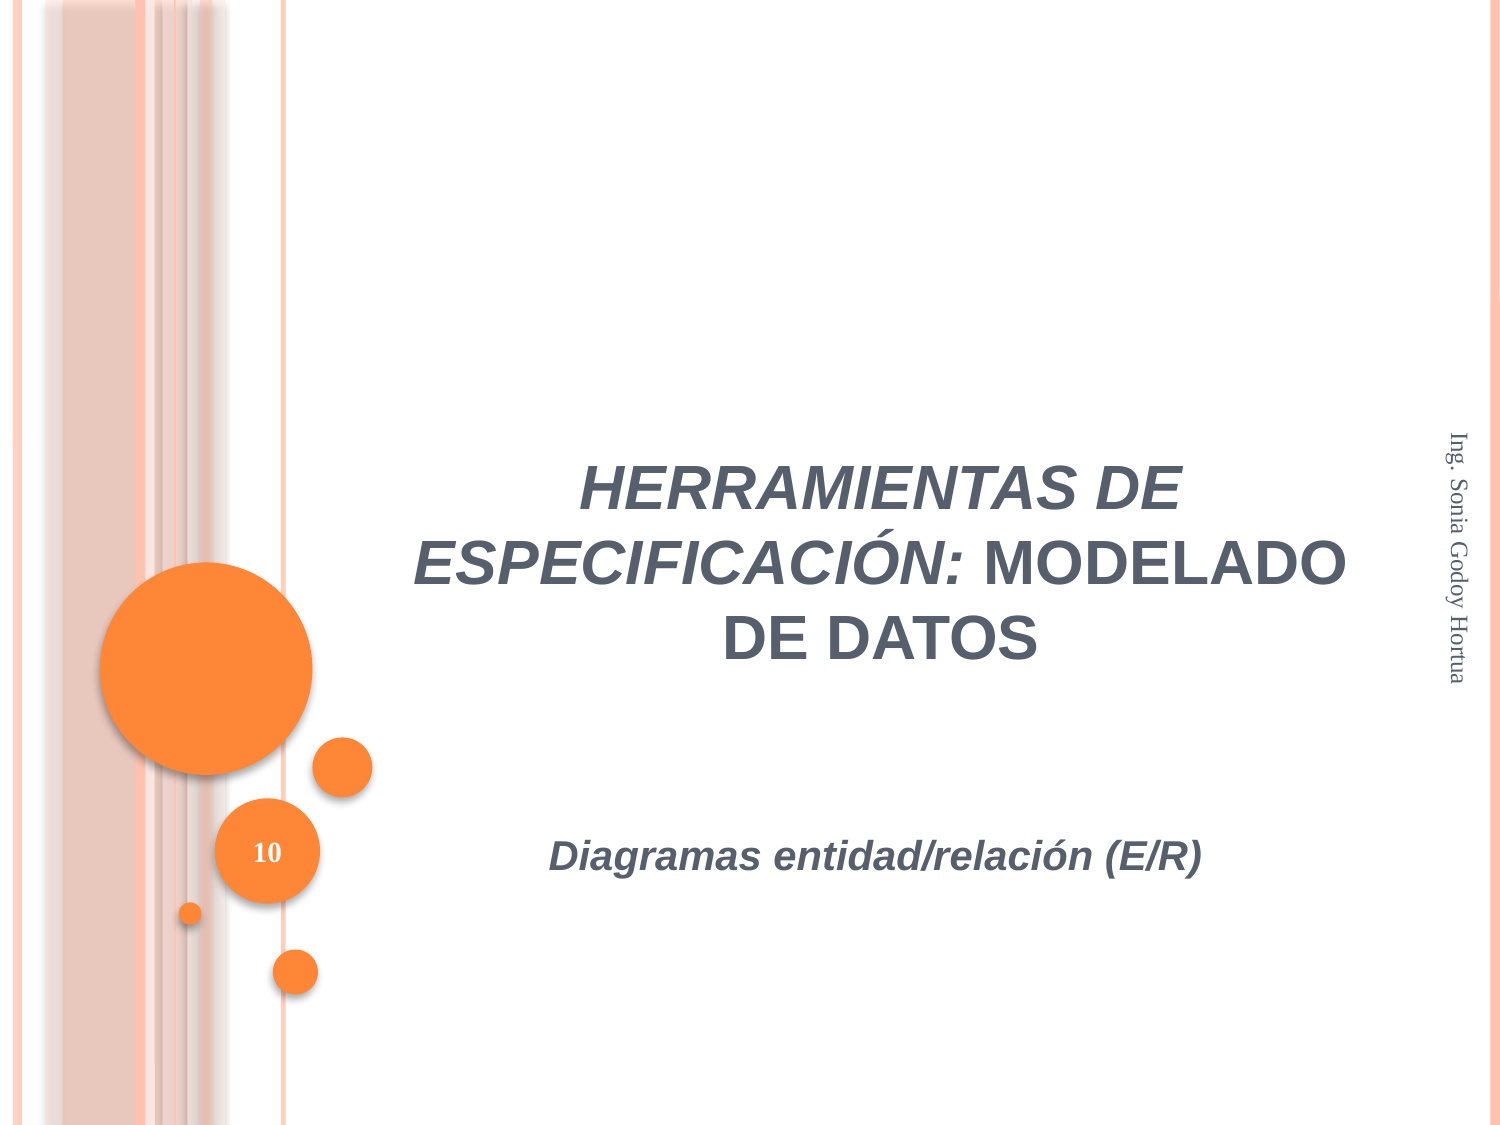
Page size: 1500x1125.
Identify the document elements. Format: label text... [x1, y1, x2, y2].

footer Ing. Sonia Godoy Hortua [1429, 417, 1493, 1018]
slide_number 10 [217, 808, 318, 894]
subtitle Diagramas entidad/relación (E/R) [374, 820, 1388, 1046]
title HERRAMIENTAS DE ESPECIFICACIÓN: MODELADO DE DATOS [375, 410, 1388, 680]
